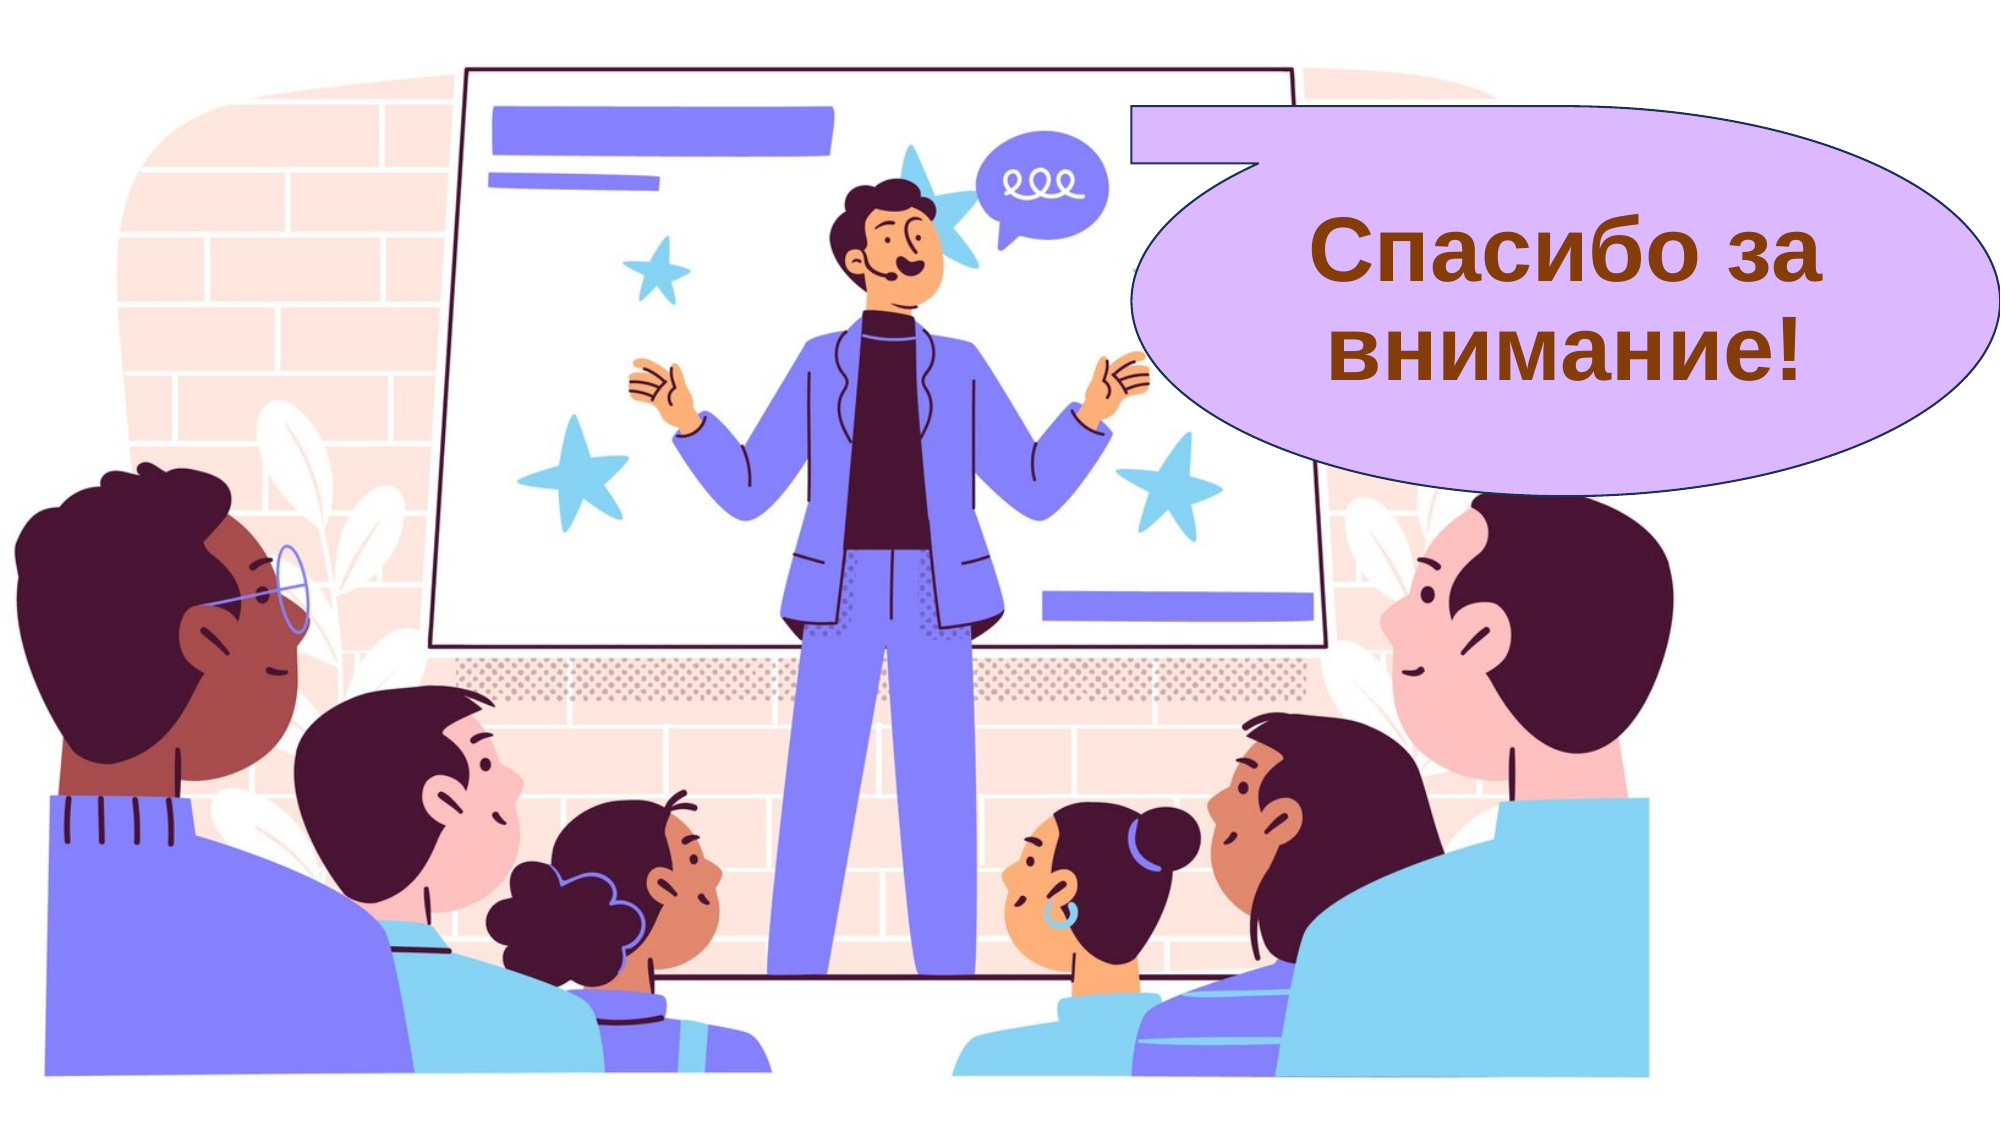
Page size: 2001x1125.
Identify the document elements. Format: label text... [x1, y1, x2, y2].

text_box [1688, 113, 1928, 192]
title Спасибо за внимание! [1688, 192, 2000, 410]
picture [0, 0, 1688, 1125]
text_box [1688, 410, 1928, 490]
